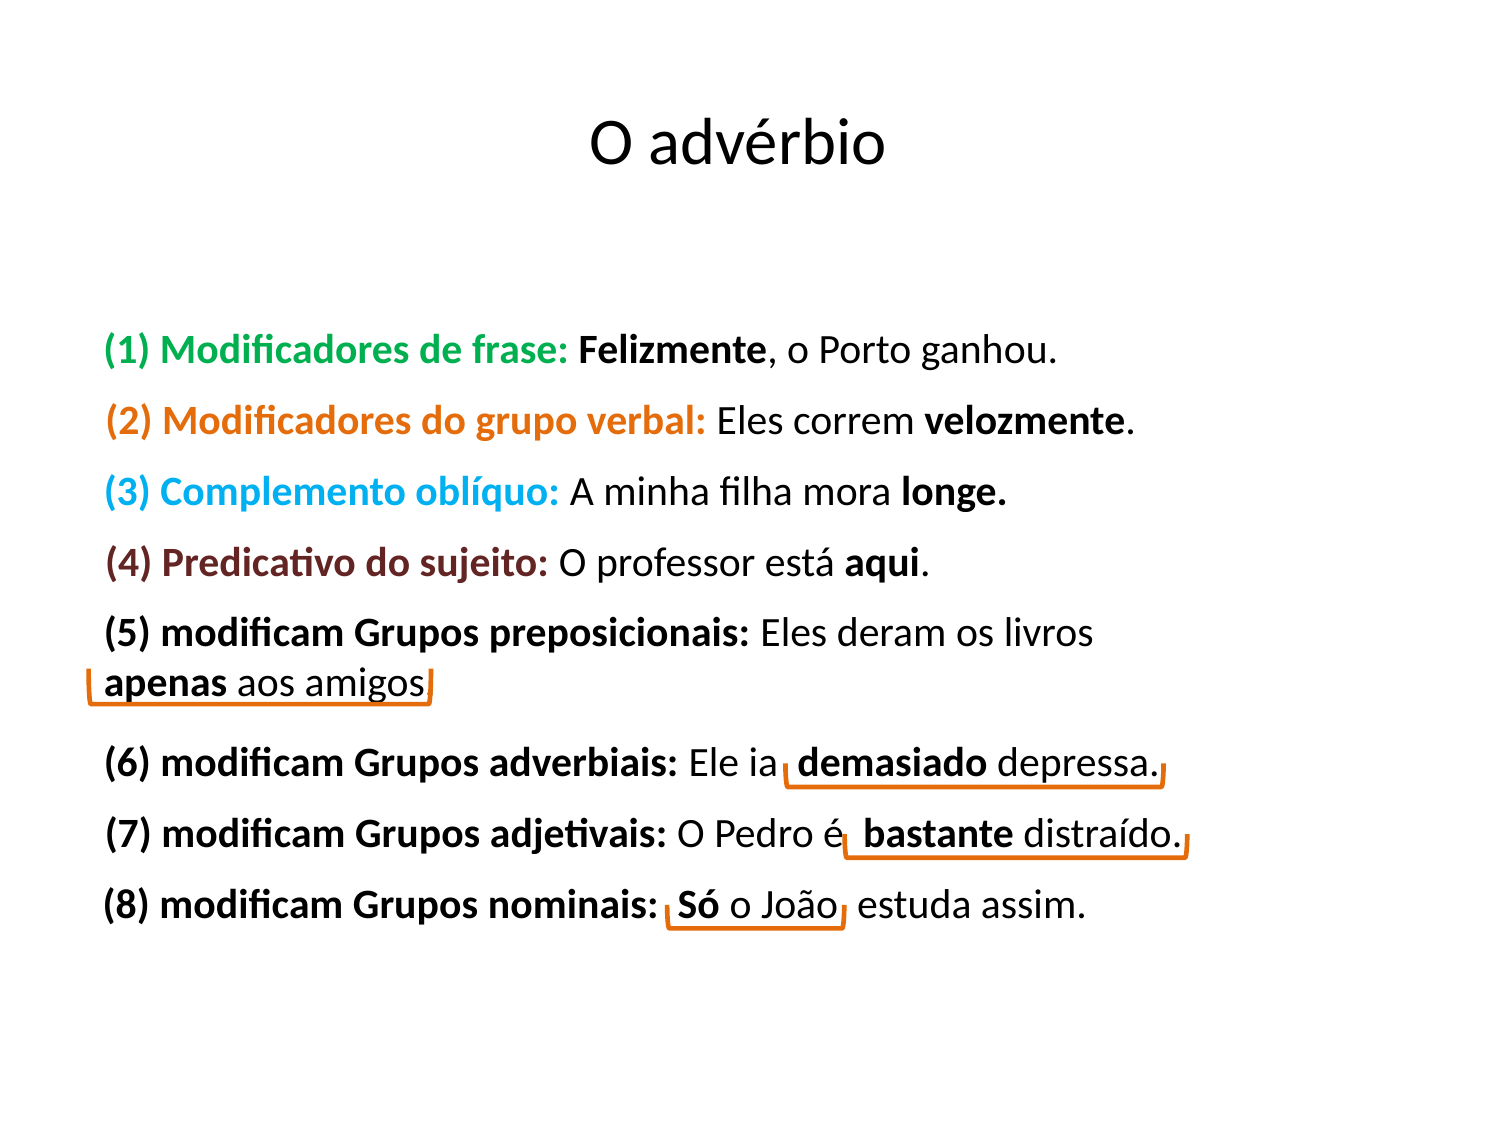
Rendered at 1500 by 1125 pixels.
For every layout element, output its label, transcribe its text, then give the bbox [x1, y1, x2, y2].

text_box [785, 763, 1164, 787]
text_box [667, 904, 845, 929]
text_box (2) Modificadores do grupo verbal: Eles correm velozmente. [90, 385, 1151, 451]
text_box (6) modificam Grupos adverbiais: Ele ia demasiado depressa. [88, 727, 1194, 793]
text_box (3) Complemento oblíquo: A minha filha mora longe. [88, 456, 1058, 521]
text_box (8) modificam Grupos nominais: Só o João estuda assim. [87, 869, 1121, 935]
text_box [88, 668, 431, 705]
text_box (1) Modificadores de frase: Felizmente, o Porto ganhou. [88, 314, 1188, 380]
text_box (4) Predicativo do sujeito: O professor está aqui. [90, 527, 965, 592]
text_box O advérbio [395, 90, 1081, 185]
text_box (5) modificam Grupos preposicionais: Eles deram os livros apenas aos amigos. [89, 597, 1211, 713]
text_box [844, 834, 1188, 858]
text_box (7) modificam Grupos adjetivais: O Pedro é bastante distraído. [90, 798, 1217, 864]
